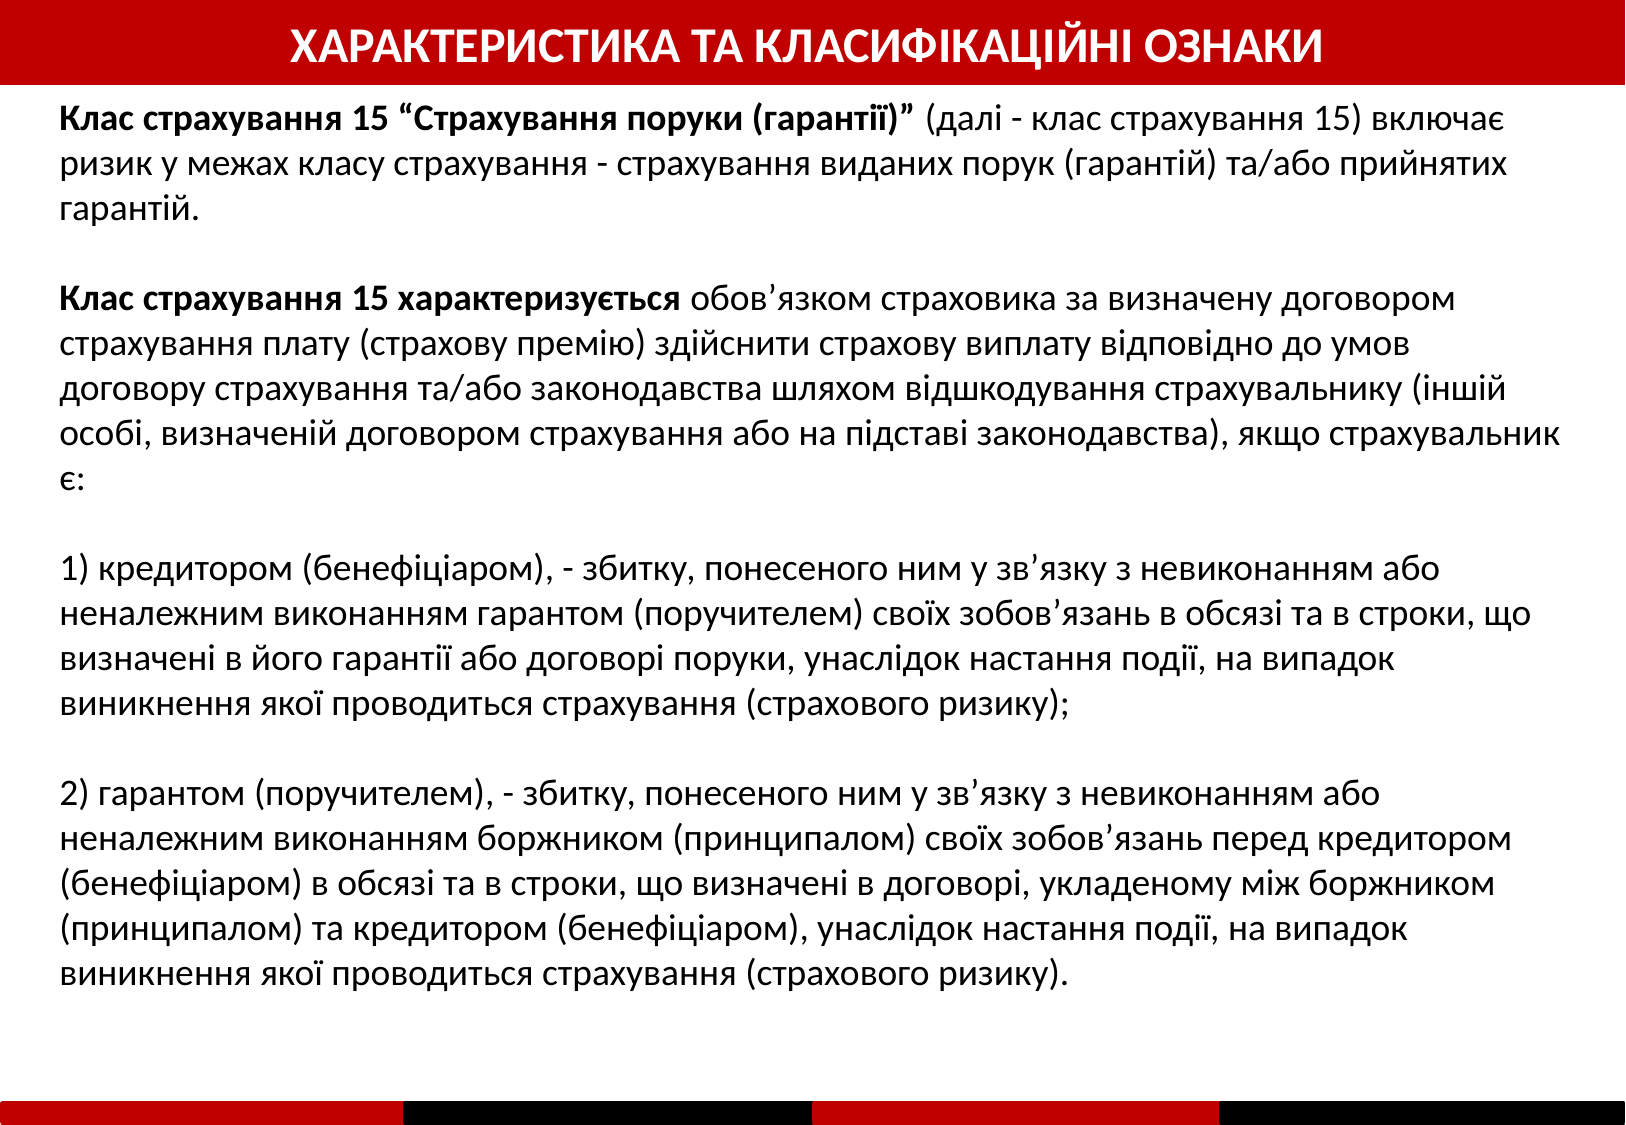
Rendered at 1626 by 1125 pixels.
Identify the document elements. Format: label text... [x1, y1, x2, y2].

text_box Клас страхування 15 “Страхування поруки (гарантії)” (далі - клас страхування 15) включає ризик у межах класу страхування - страхування виданих порук (гарантій) та/або прийнятих гарантій. Клас страхування 15 характеризується обов’язком страховика за визначену договором страхування плату (страхову премію) здійснити страхову виплату відповідно до умов договору страхування та/або законодавства шляхом відшкодування страхувальнику (іншій особі, визначеній договором страхування або на підставі законодавства), якщо страхувальник є: 1) кредитором (бенефіціаром), - збитку, понесеного ним у зв’язку з невиконанням або неналежним виконанням гарантом (поручителем) своїх зобов’язань в обсязі та в строки, що визначені в його гарантії або договорі поруки, унаслідок настання події, на випадок виникнення якої проводиться страхування (страхового ризику); 2) гарантом (поручителем), - збитку, понесеного ним у зв’язку з невиконанням або неналежним виконанням боржником (принципалом) своїх зобов’язань перед кредитором (бенефіціаром) в обсязі та в строки, що визначені в договорі, укладеному між боржником (принципалом) та кредитором (бенефіціаром), унаслідок настання події, на випадок виникнення якої проводиться страхування (страхового ризику). [44, 85, 1581, 1001]
picture [0, 1101, 1625, 1125]
text_box ХАРАКТЕРИСТИКА ТА КЛАСИФІКАЦІЙНІ ОЗНАКИ [0, 0, 1625, 85]
